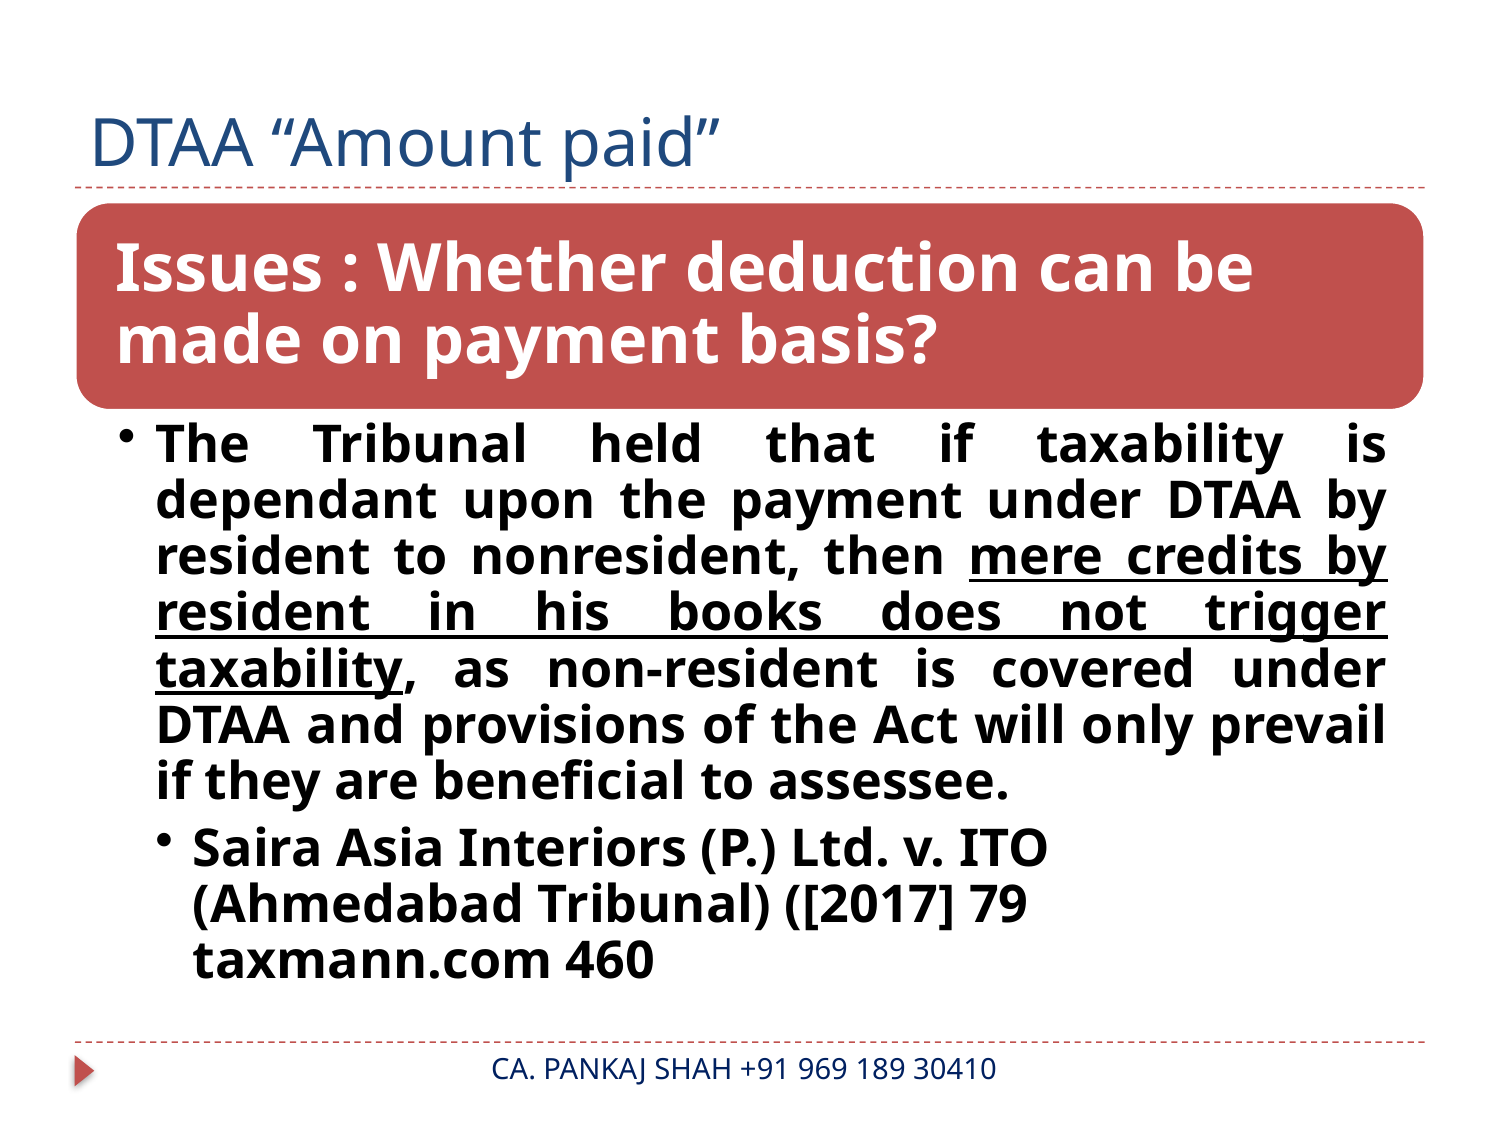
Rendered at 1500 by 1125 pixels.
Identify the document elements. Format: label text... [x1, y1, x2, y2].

title DTAA “Amount paid” [75, 24, 1425, 188]
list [74, 199, 1426, 1011]
text_box CA. PANKAJ SHAH +91 969 189 30410 [210, 1042, 1278, 1093]
